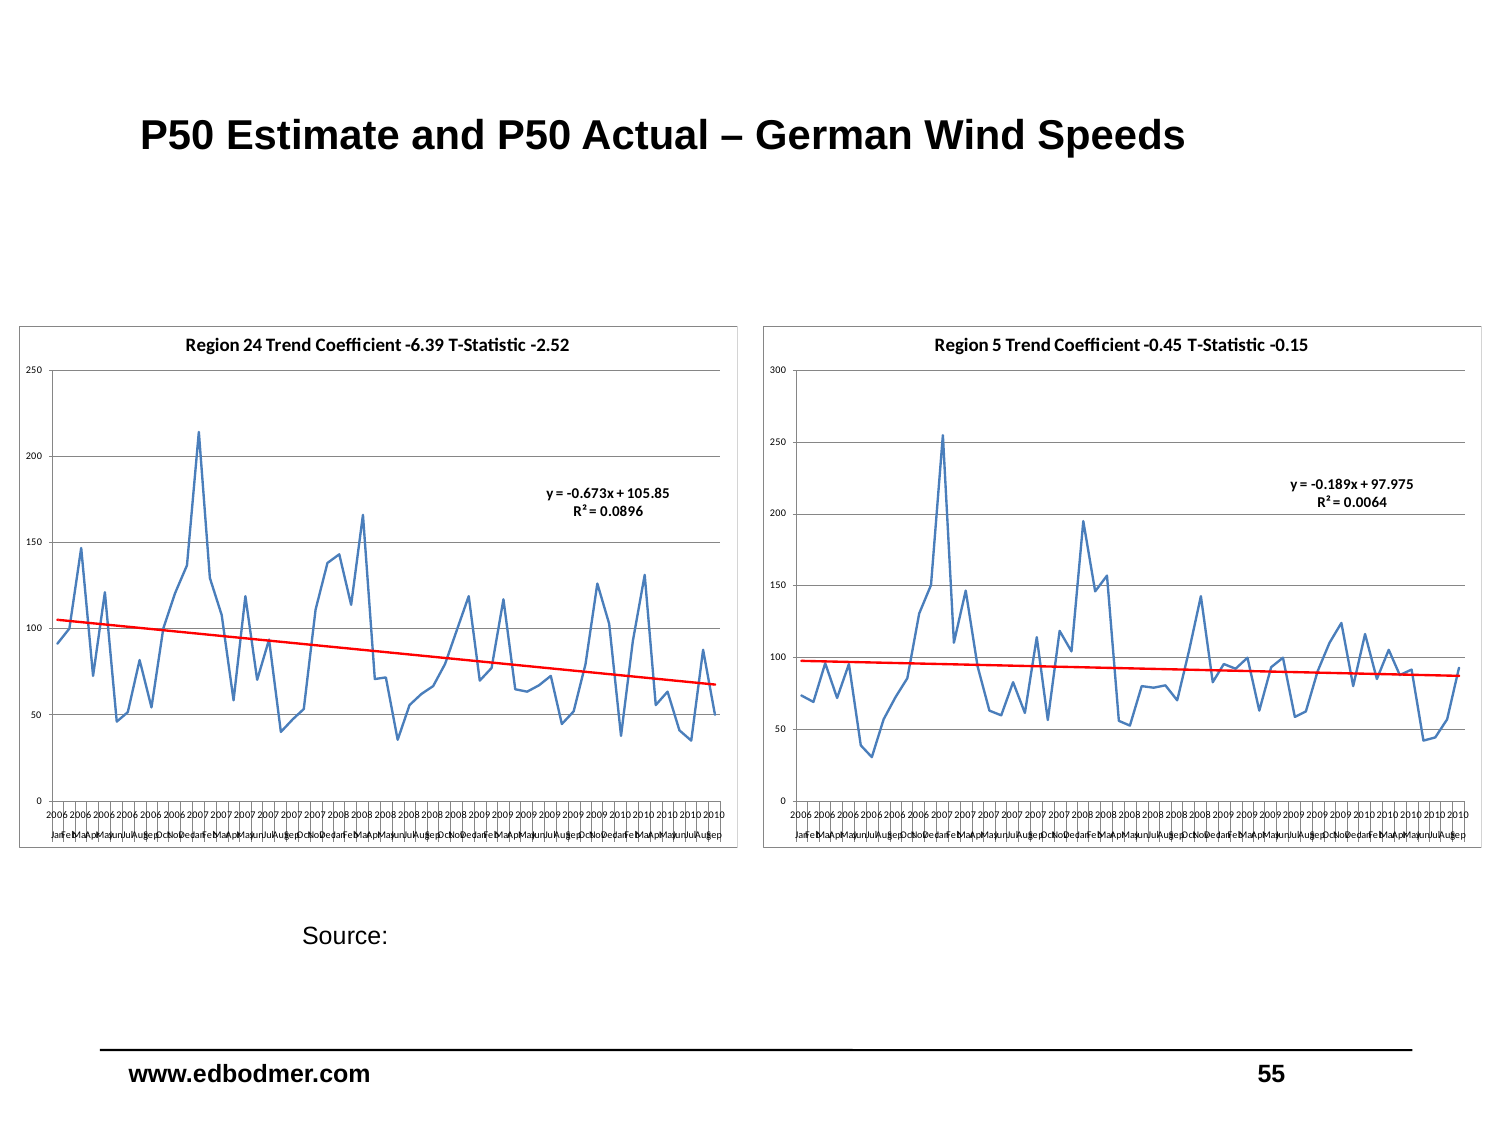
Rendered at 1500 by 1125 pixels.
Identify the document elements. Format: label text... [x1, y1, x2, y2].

text_box Source: [287, 912, 900, 958]
title P50 Estimate and P50 Actual – German Wind Speeds [124, 99, 1288, 226]
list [18, 324, 738, 848]
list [762, 324, 1482, 848]
